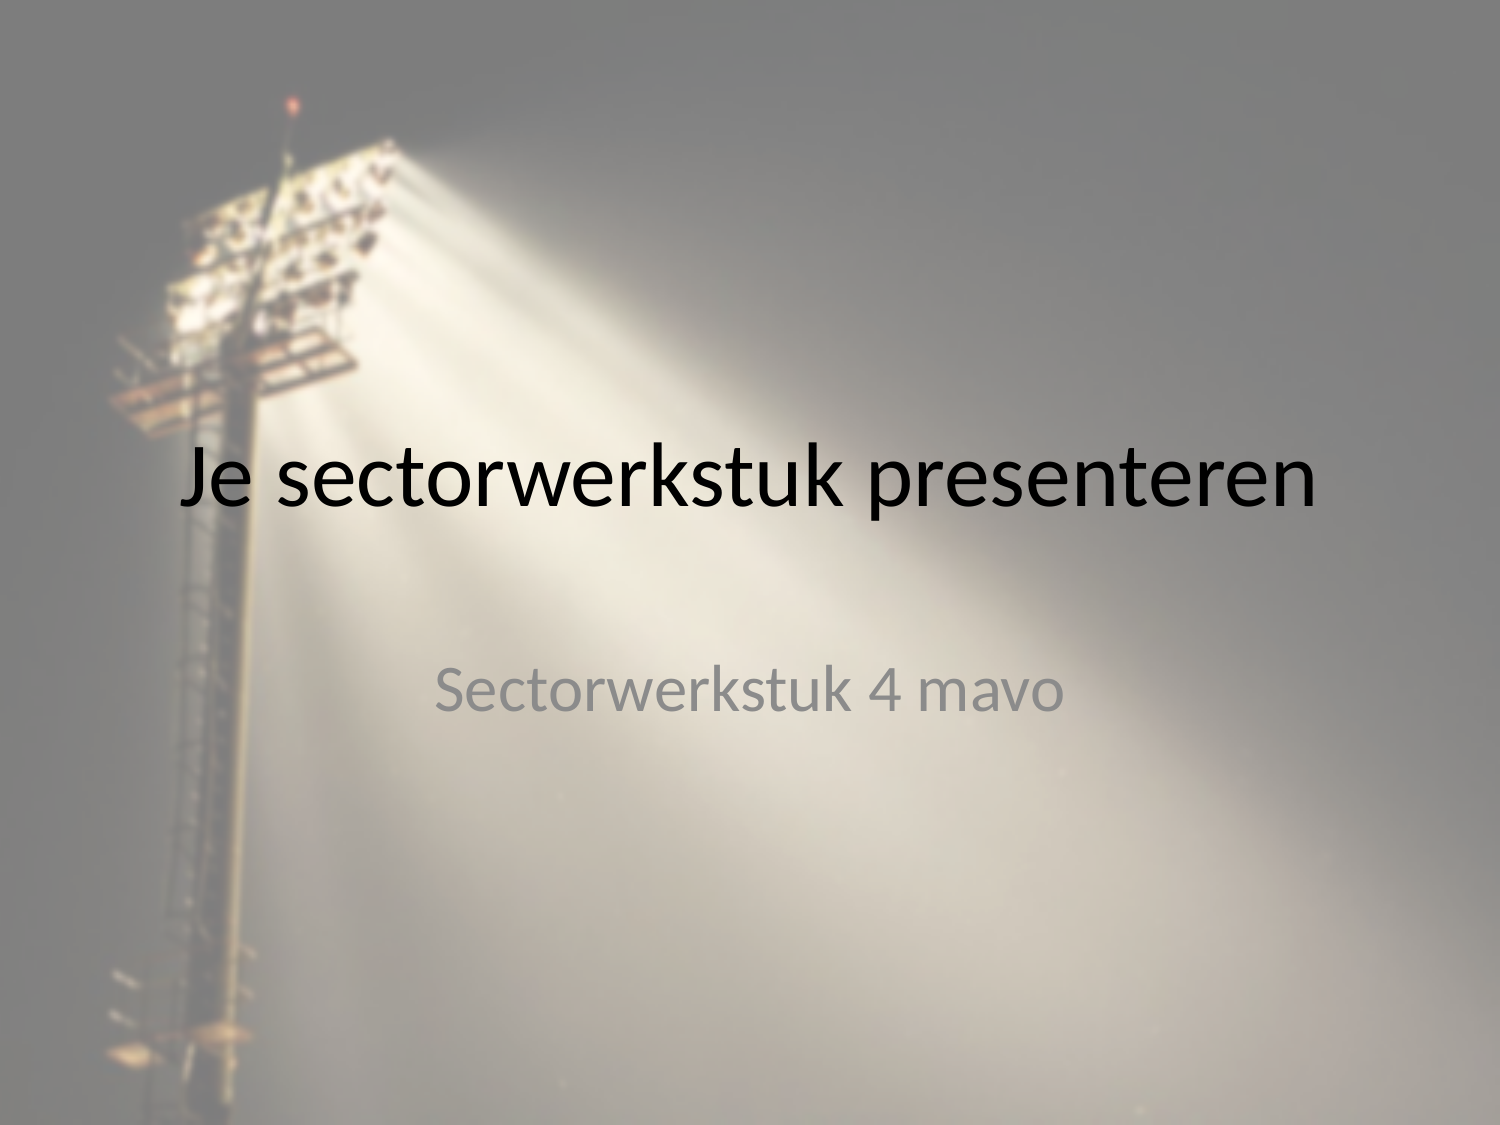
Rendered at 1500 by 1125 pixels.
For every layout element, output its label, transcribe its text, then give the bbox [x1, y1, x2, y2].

title Je sectorwerkstuk presenteren [112, 349, 1388, 591]
subtitle Sectorwerkstuk 4 mavo [225, 637, 1275, 925]
